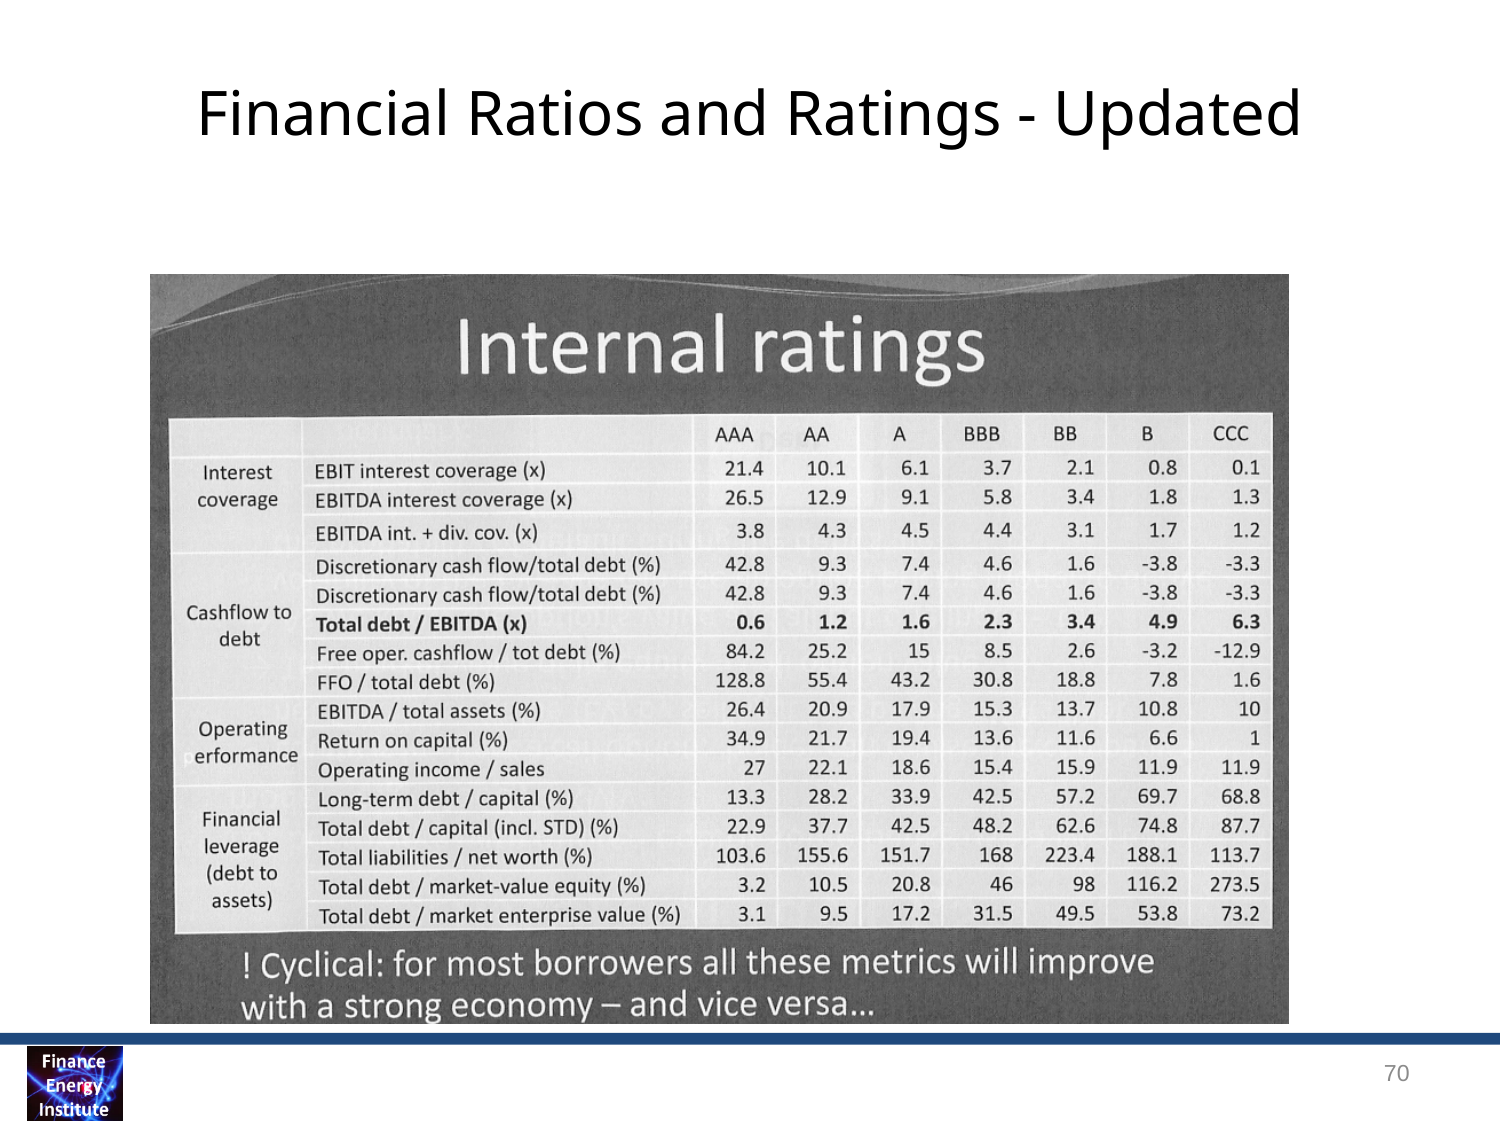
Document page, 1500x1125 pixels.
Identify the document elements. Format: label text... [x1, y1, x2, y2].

slide_number 70 [1074, 1042, 1425, 1103]
picture [149, 274, 1289, 1024]
picture [27, 1046, 123, 1121]
title Financial Ratios and Ratings - Updated [70, 56, 1430, 164]
